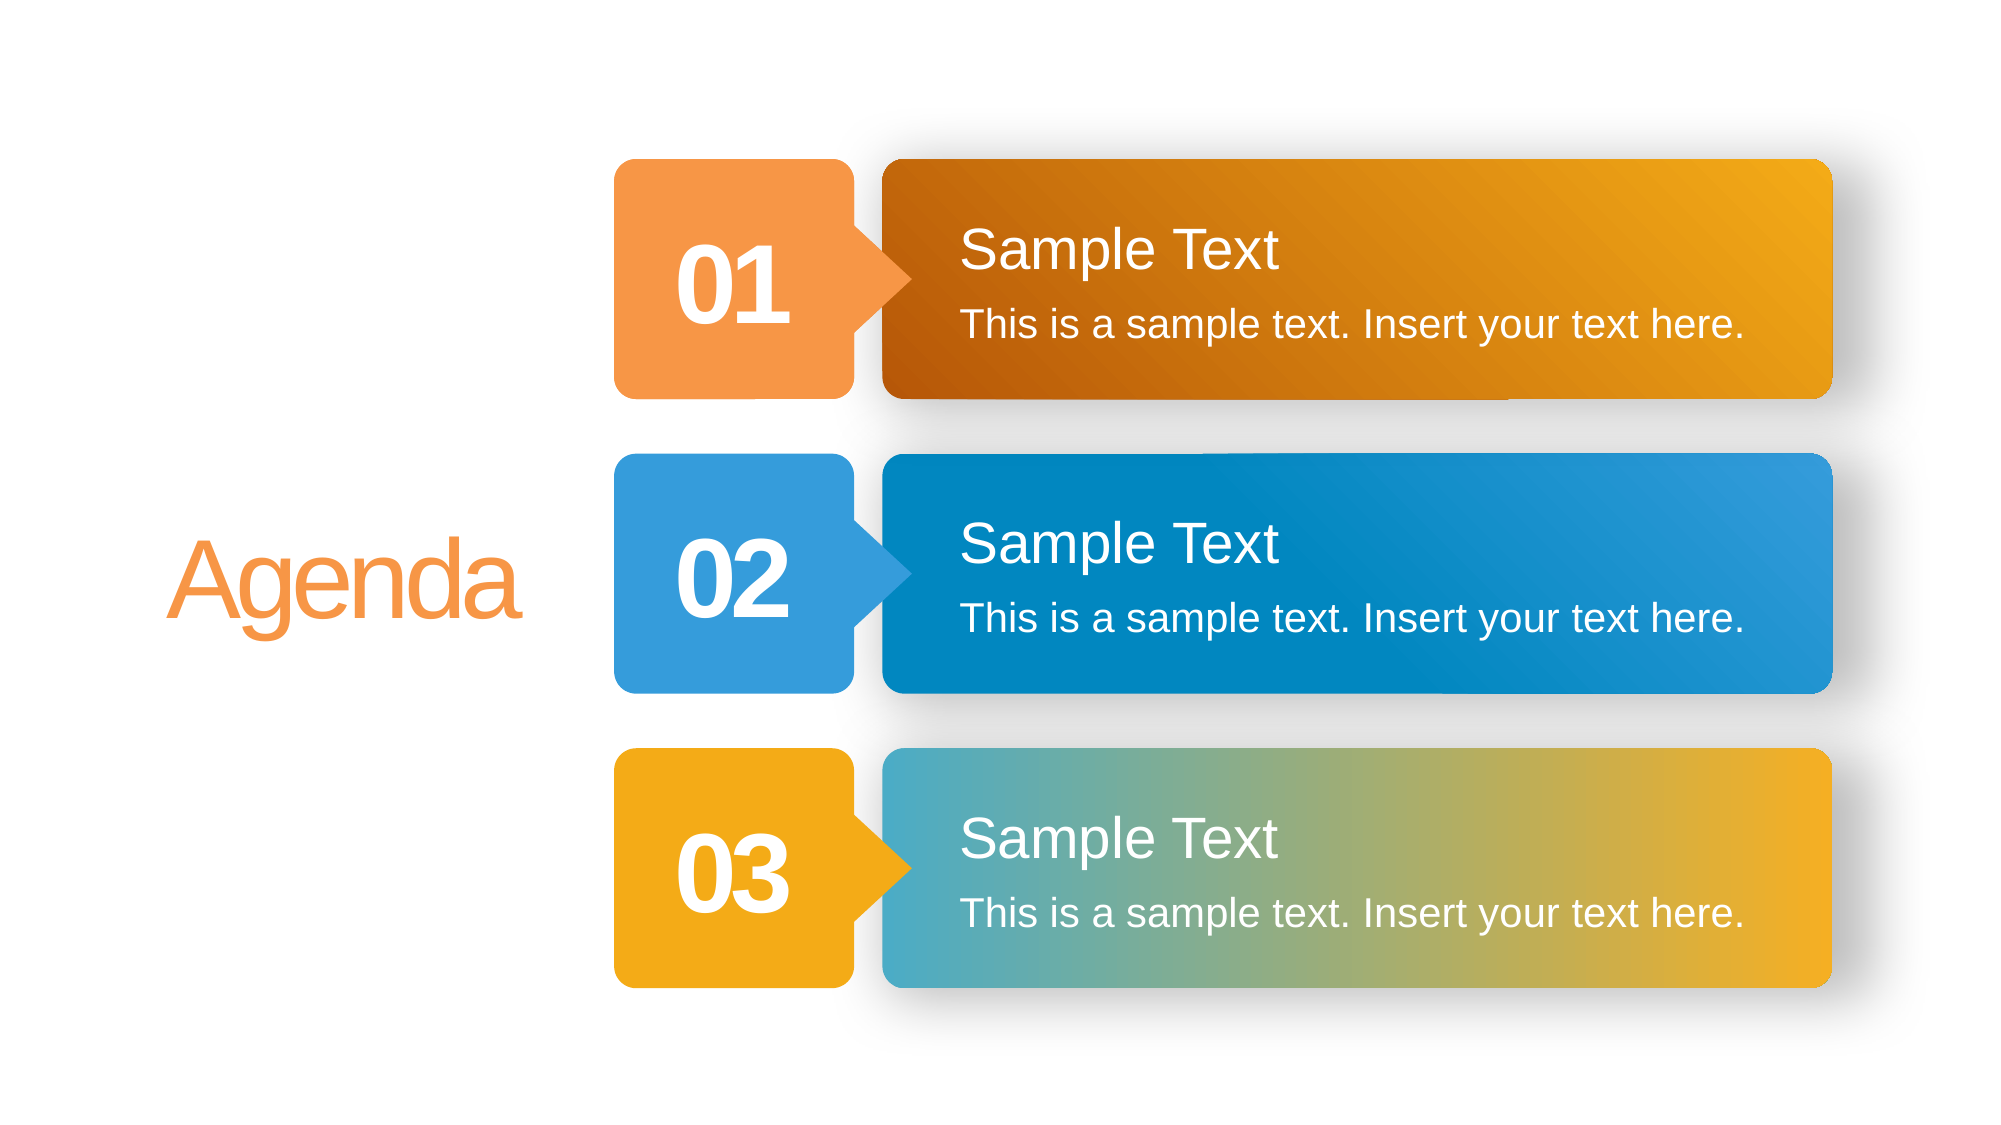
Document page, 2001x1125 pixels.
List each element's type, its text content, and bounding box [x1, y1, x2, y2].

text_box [614, 159, 1833, 400]
text_box Agenda [90, 291, 539, 857]
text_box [614, 453, 1833, 694]
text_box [614, 748, 1833, 989]
